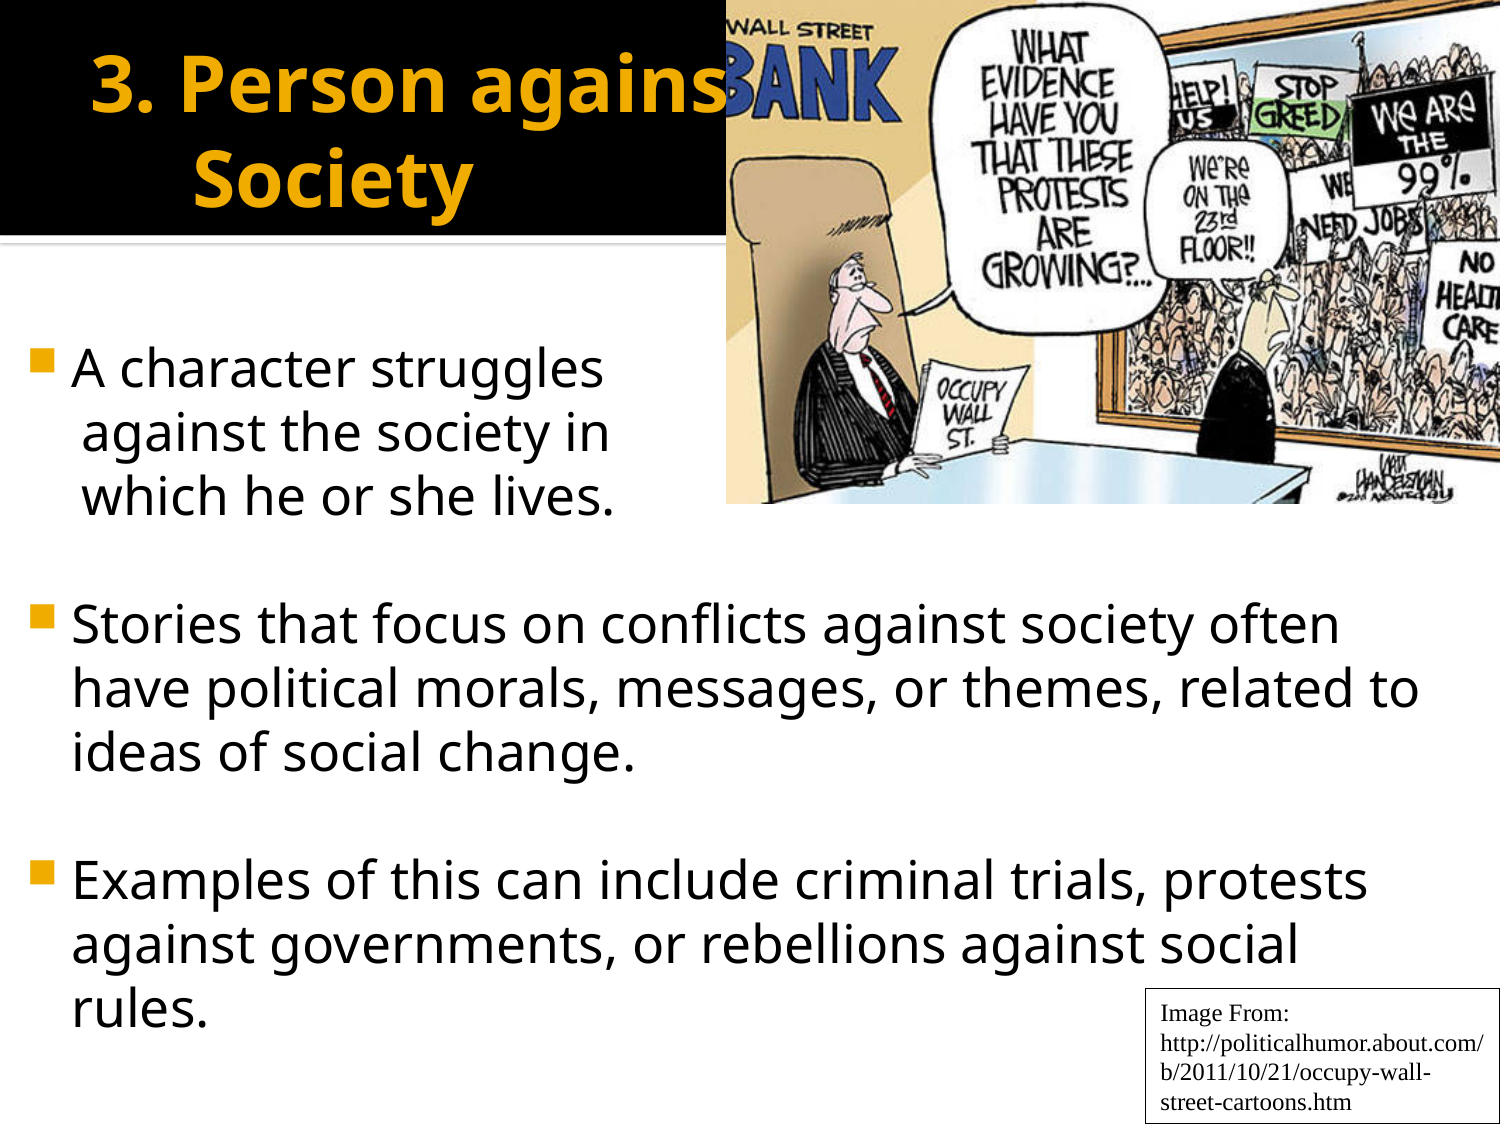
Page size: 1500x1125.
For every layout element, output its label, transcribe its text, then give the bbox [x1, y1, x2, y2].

picture [726, 0, 1500, 504]
text_box Image From: http://politicalhumor.about.com/b/2011/10/21/occupy-wall-street-cartoons.htm [1145, 988, 1500, 1124]
title 3. Person against Society [75, 25, 720, 231]
list A character struggles against the society in which he or she lives. Stories that focus on conflicts against society often have political morals, messages, or themes, related to ideas of social change. Examples of this can include criminal trials, protests against governments, or rebellions against social rules. [0, 255, 1459, 1050]
